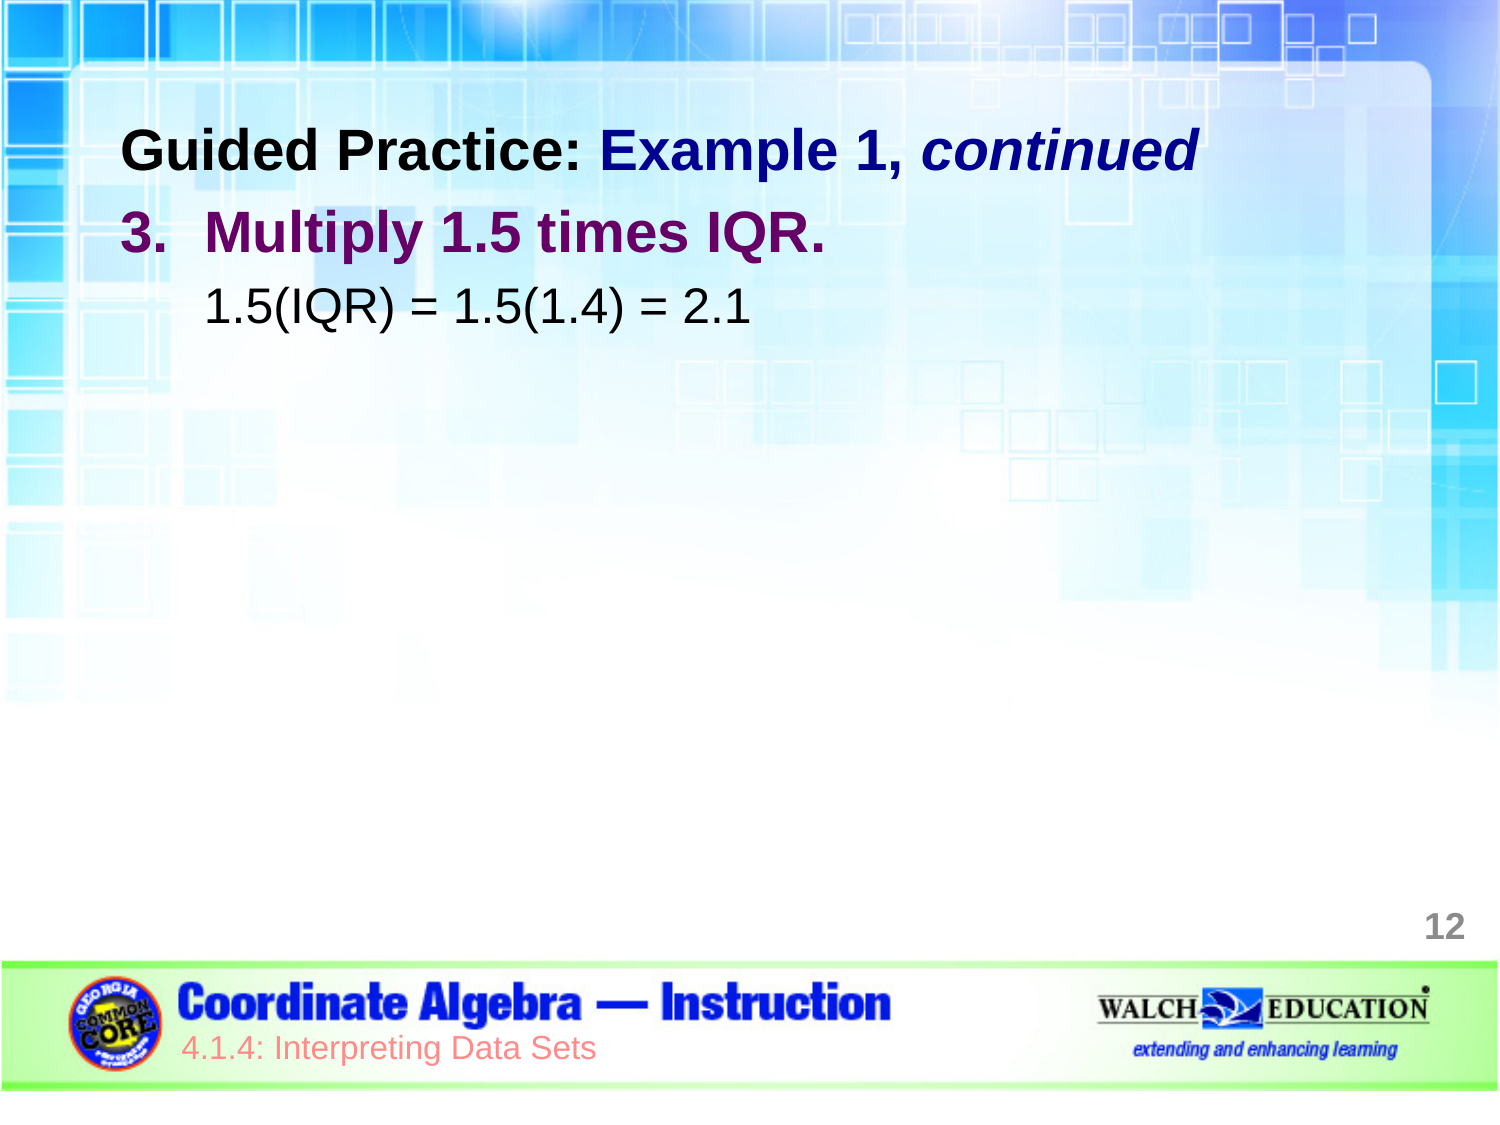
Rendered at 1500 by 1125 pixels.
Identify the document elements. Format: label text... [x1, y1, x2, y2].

slide_number 12 [1361, 901, 1481, 949]
subtitle Guided Practice: Example 1, continued Multiply 1.5 times IQR. 1.5(IQR) = 1.5(1.4) = 2.1 [105, 105, 1394, 925]
picture [1, 0, 1500, 1091]
footer 4.1.4: Interpreting Data Sets [166, 1024, 1080, 1069]
